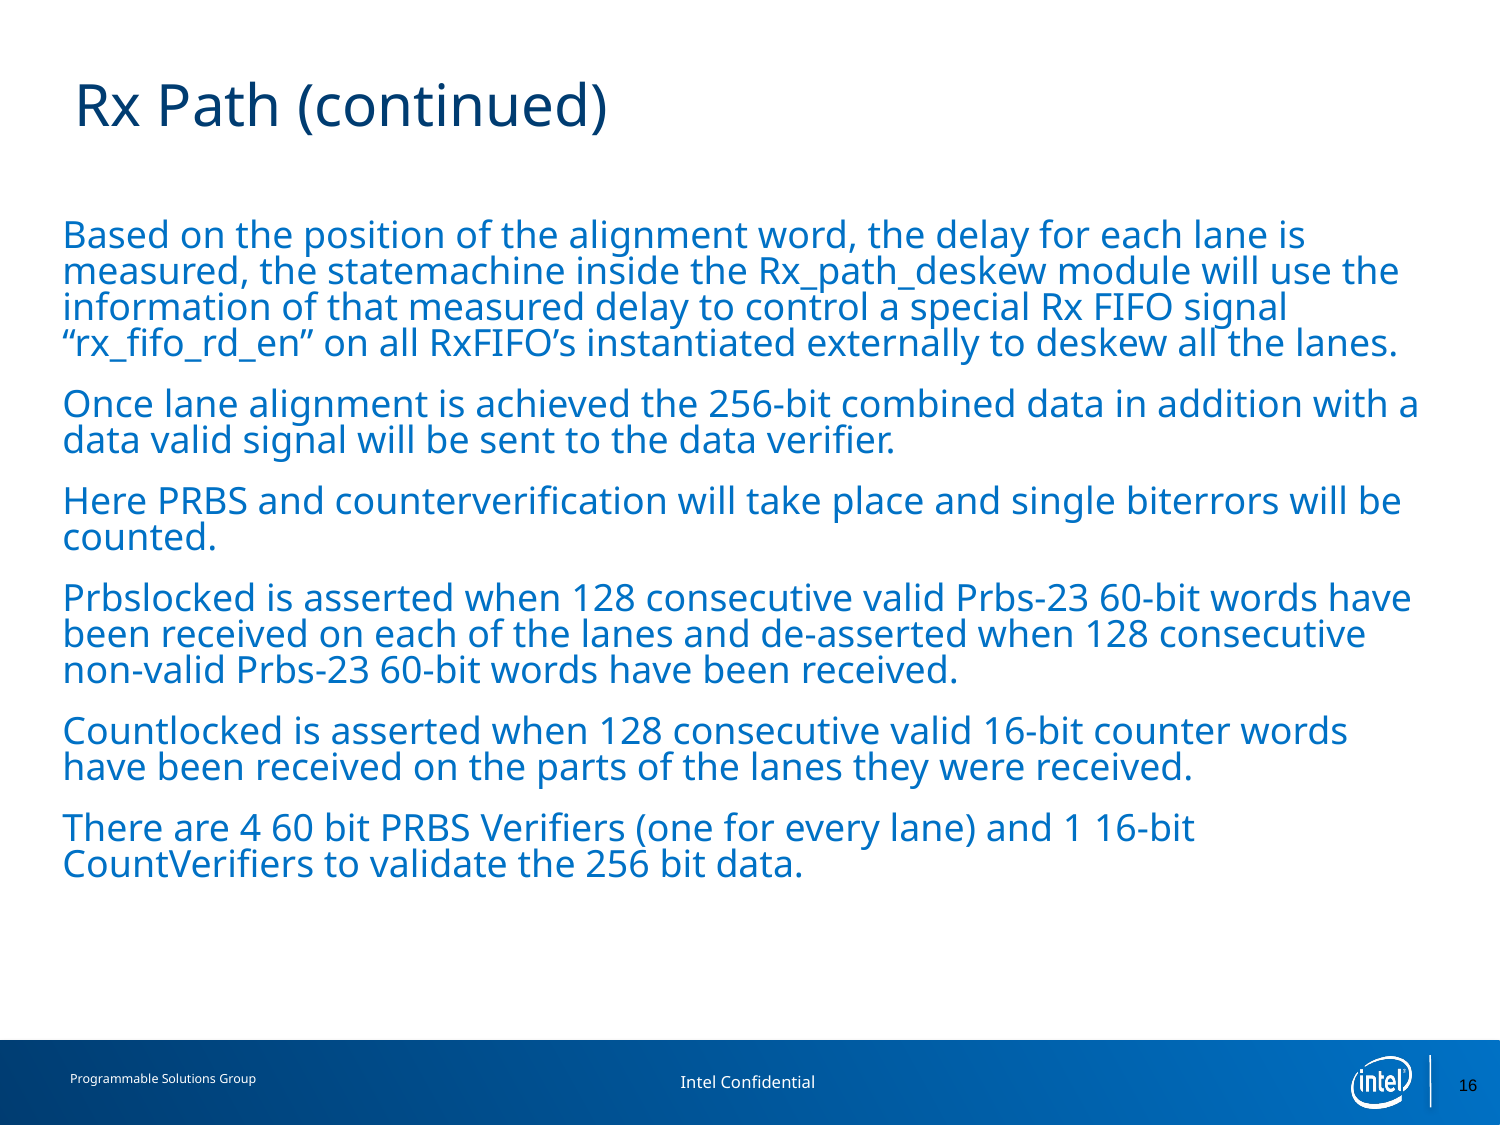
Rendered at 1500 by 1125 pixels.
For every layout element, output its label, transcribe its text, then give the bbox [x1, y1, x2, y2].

list Based on the position of the alignment word, the delay for each lane is measured, the statemachine inside the Rx_path_deskew module will use the information of that measured delay to control a special Rx FIFO signal “rx_fifo_rd_en” on all RxFIFO’s instantiated externally to deskew all the lanes. Once lane alignment is achieved the 256-bit combined data in addition with a data valid signal will be sent to the data verifier. Here PRBS and counterverification will take place and single biterrors will be counted. Prbslocked is asserted when 128 consecutive valid Prbs-23 60-bit words have been received on each of the lanes and de-asserted when 128 consecutive non-valid Prbs-23 60-bit words have been received. Countlocked is asserted when 128 consecutive valid 16-bit counter words have been received on the parts of the lanes they were received. There are 4 60 bit PRBS Verifiers (one for every lane) and 1 16-bit CountVerifiers to validate the 256 bit data. [62, 149, 1430, 1013]
title Rx Path (continued) [74, 67, 1425, 149]
slide_number 16 [1127, 1055, 1478, 1116]
